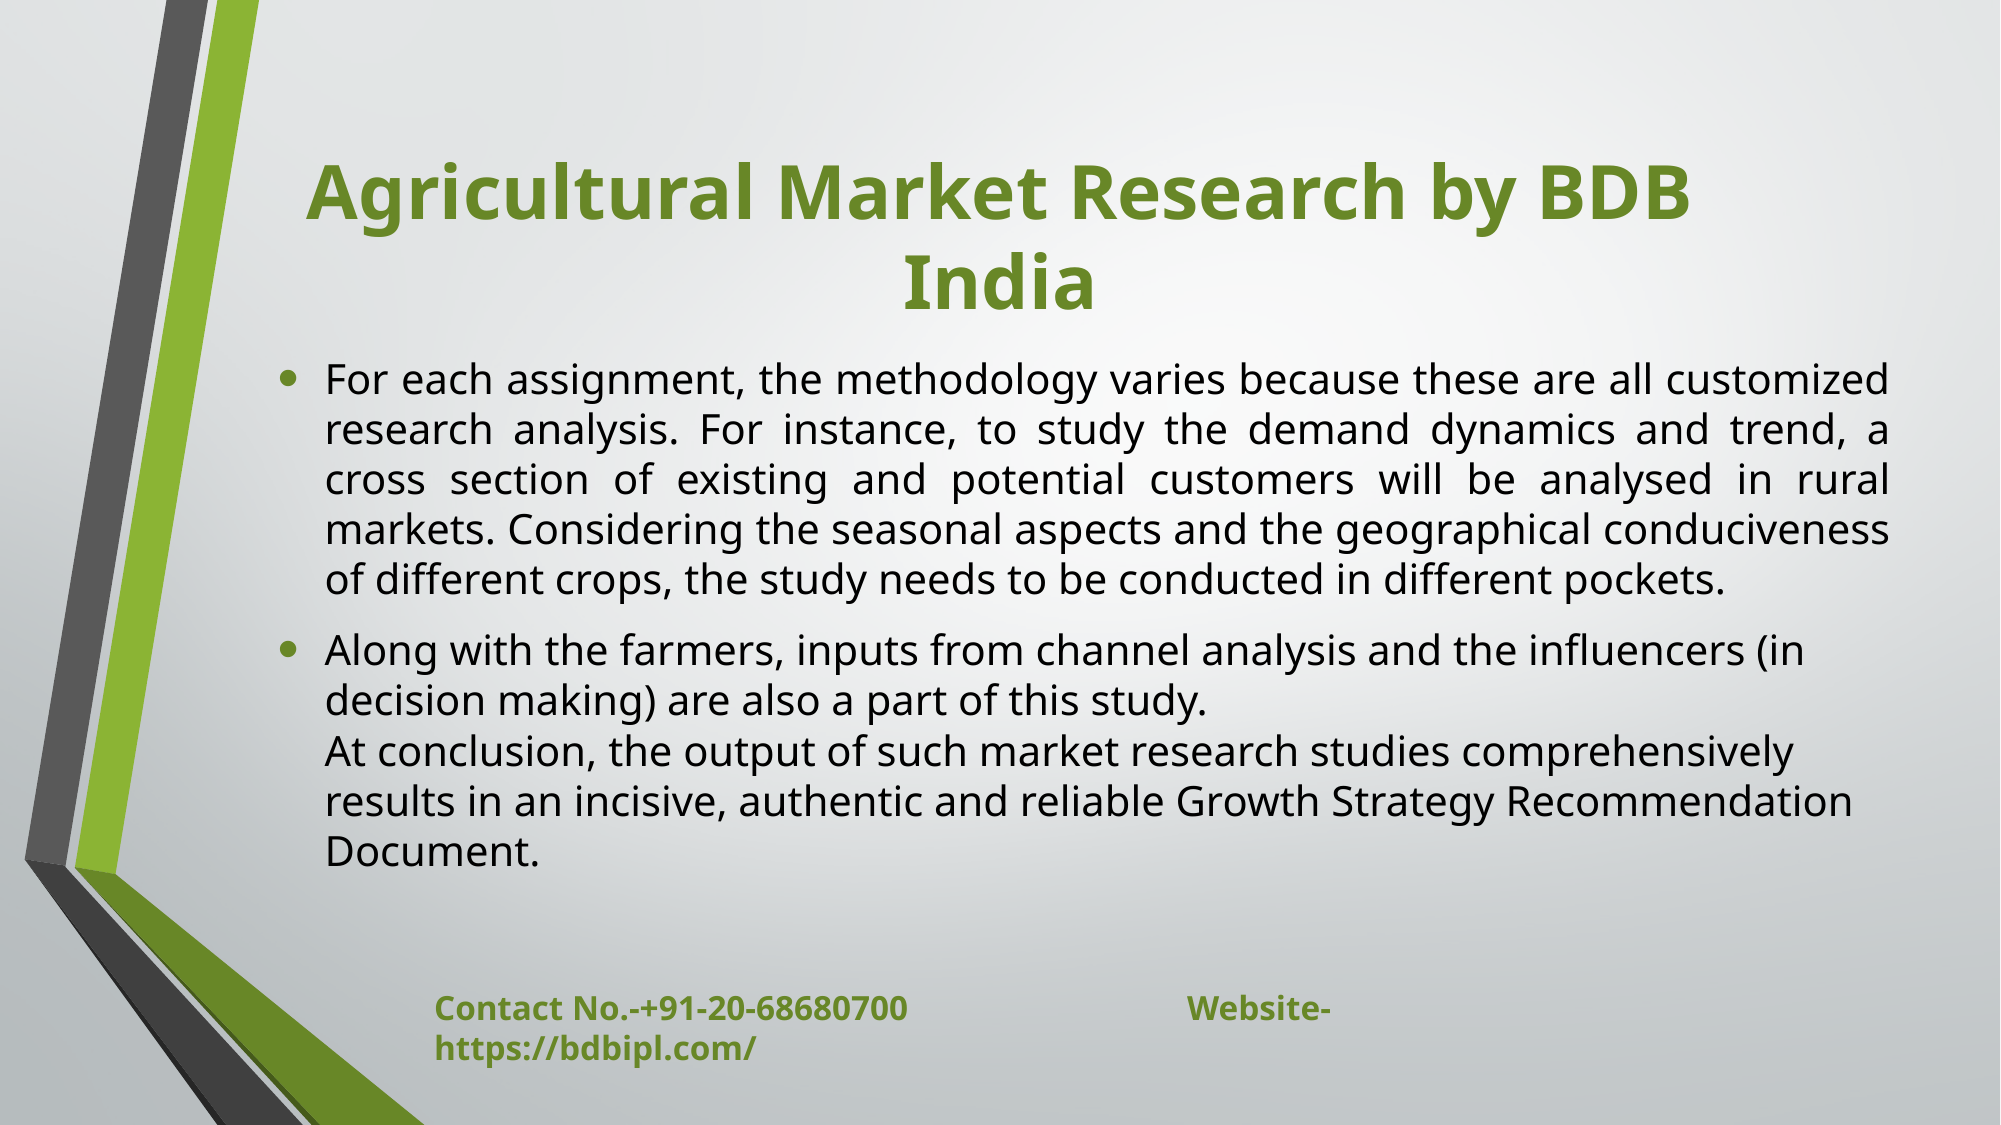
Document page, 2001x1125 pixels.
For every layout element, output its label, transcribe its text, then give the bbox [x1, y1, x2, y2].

title Agricultural Market Research by BDB India [225, 123, 1776, 346]
list For each assignment, the methodology varies because these are all customized research analysis. For instance, to study the demand dynamics and trend, a cross section of existing and potential customers will be analysed in rural markets. Considering the seasonal aspects and the geographical conduciveness of different crops, the study needs to be conducted in different pockets. Along with the farmers, inputs from channel analysis and the influencers (in decision making) are also a part of this study. At conclusion, the output of such market research studies comprehensively results in an incisive, authentic and reliable Growth Strategy Recommendation Document. [262, 345, 1907, 965]
footer Contact No.-+91-20-68680700 Website- https://bdbipl.com/ [419, 997, 1582, 1058]
